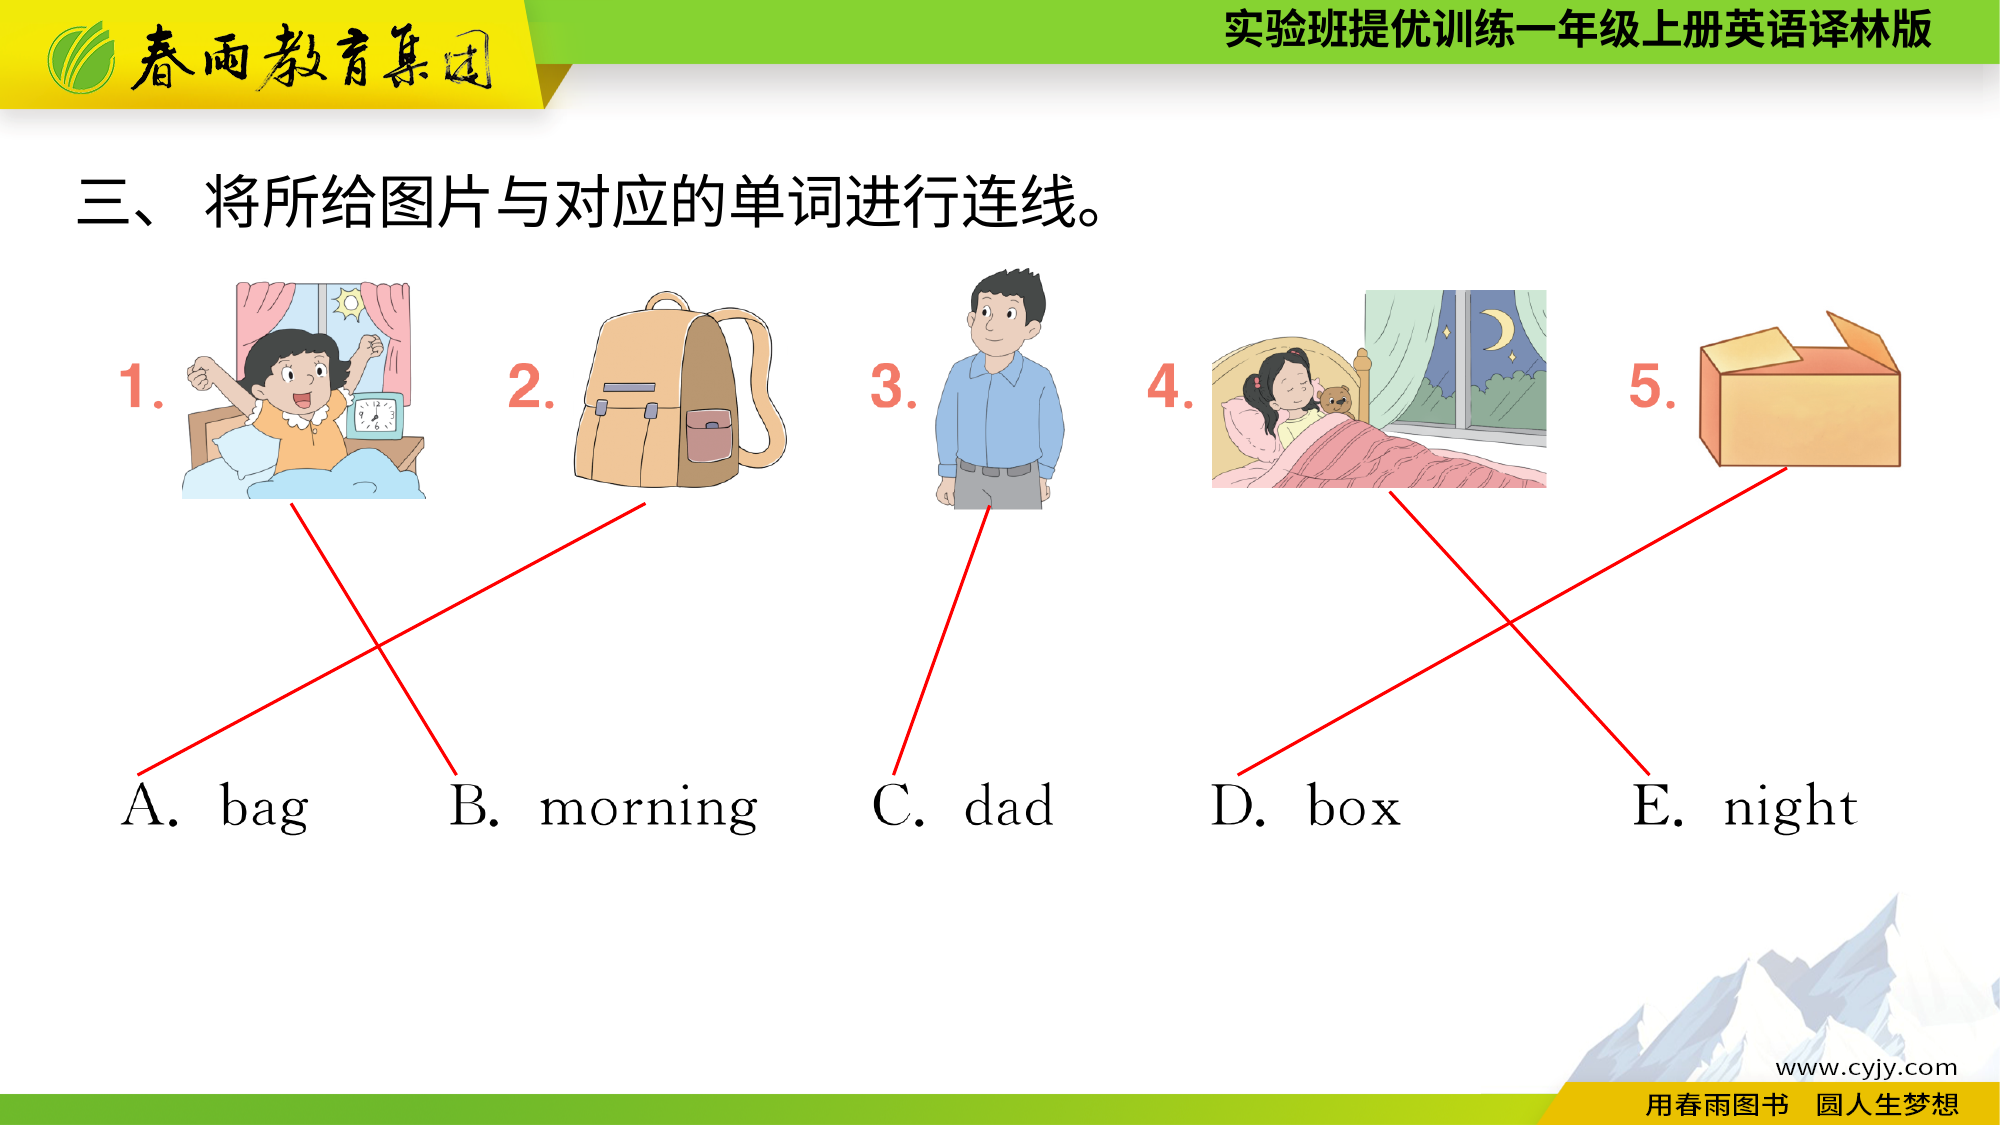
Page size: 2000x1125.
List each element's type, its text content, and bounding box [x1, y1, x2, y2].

list 三、 将所给图片与对应的单词进行连线。 [59, 122, 1944, 231]
picture [0, 0, 2000, 1125]
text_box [137, 503, 646, 776]
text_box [893, 505, 990, 776]
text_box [1237, 467, 1788, 776]
